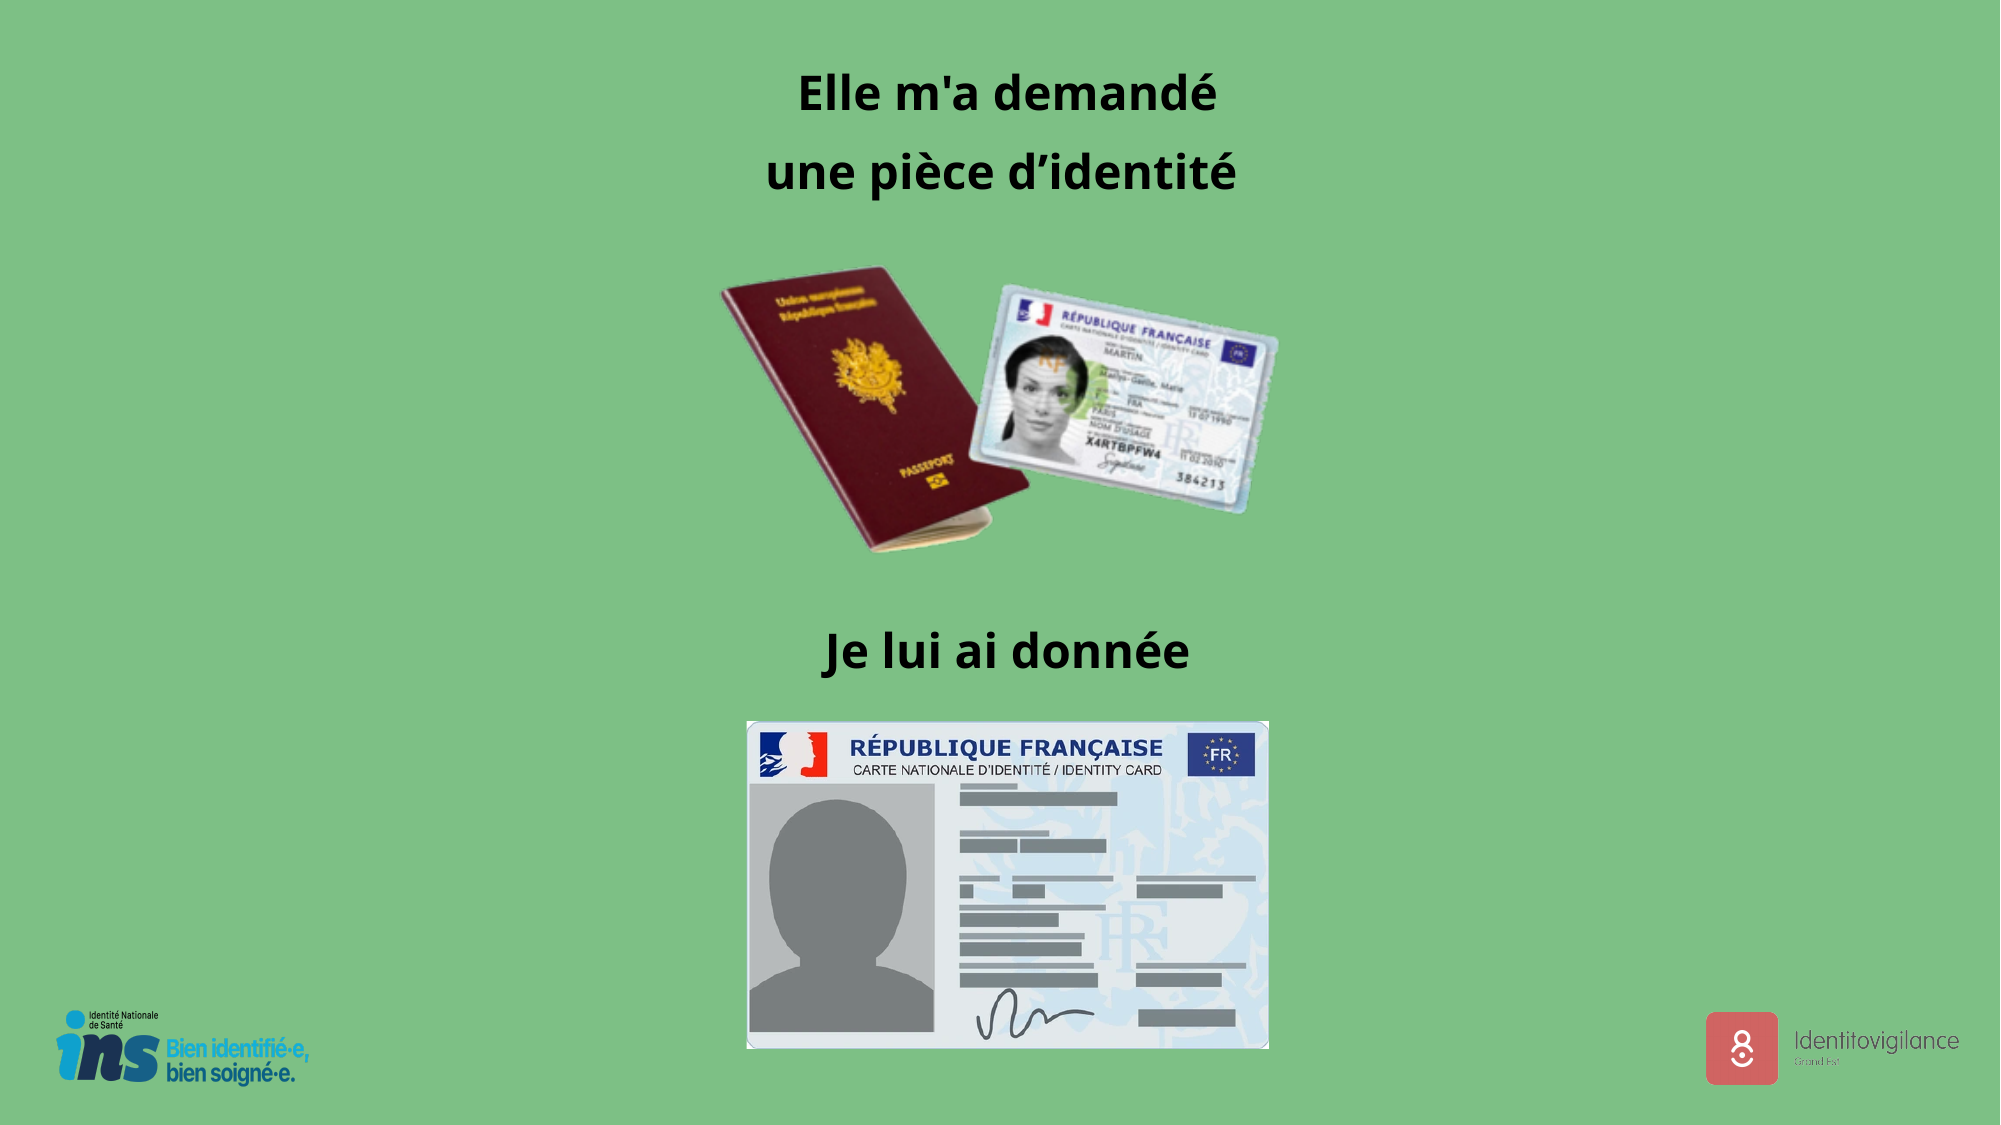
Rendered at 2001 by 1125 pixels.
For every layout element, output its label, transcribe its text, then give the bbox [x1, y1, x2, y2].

picture [41, 992, 324, 1105]
text_box [704, 252, 1296, 563]
picture [1706, 1012, 1959, 1085]
text_box Elle m'a demandé une pièce d’identité Je lui ai donnée [565, 39, 1450, 998]
text_box [746, 721, 1269, 1050]
